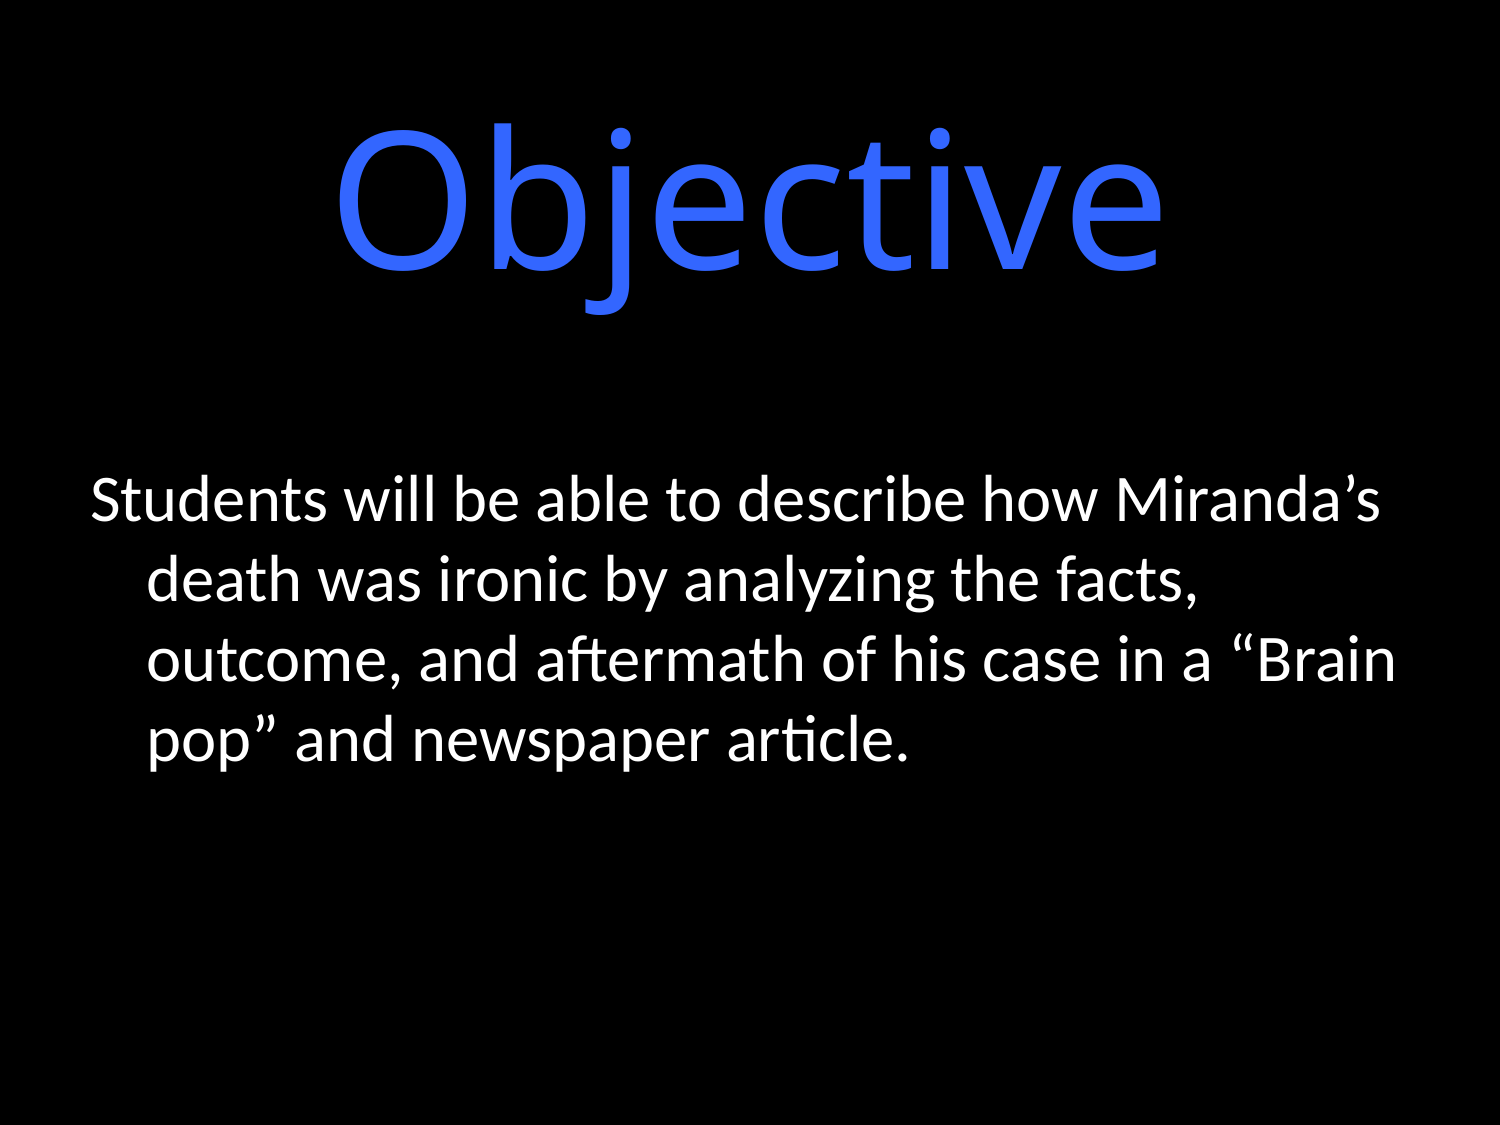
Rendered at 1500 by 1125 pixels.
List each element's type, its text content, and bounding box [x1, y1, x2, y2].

list Students will be able to describe how Miranda’s death was ironic by analyzing the facts, outcome, and aftermath of his case in a “Brain pop” and newspaper article. [75, 447, 1425, 818]
title Objective [75, 98, 1425, 287]
